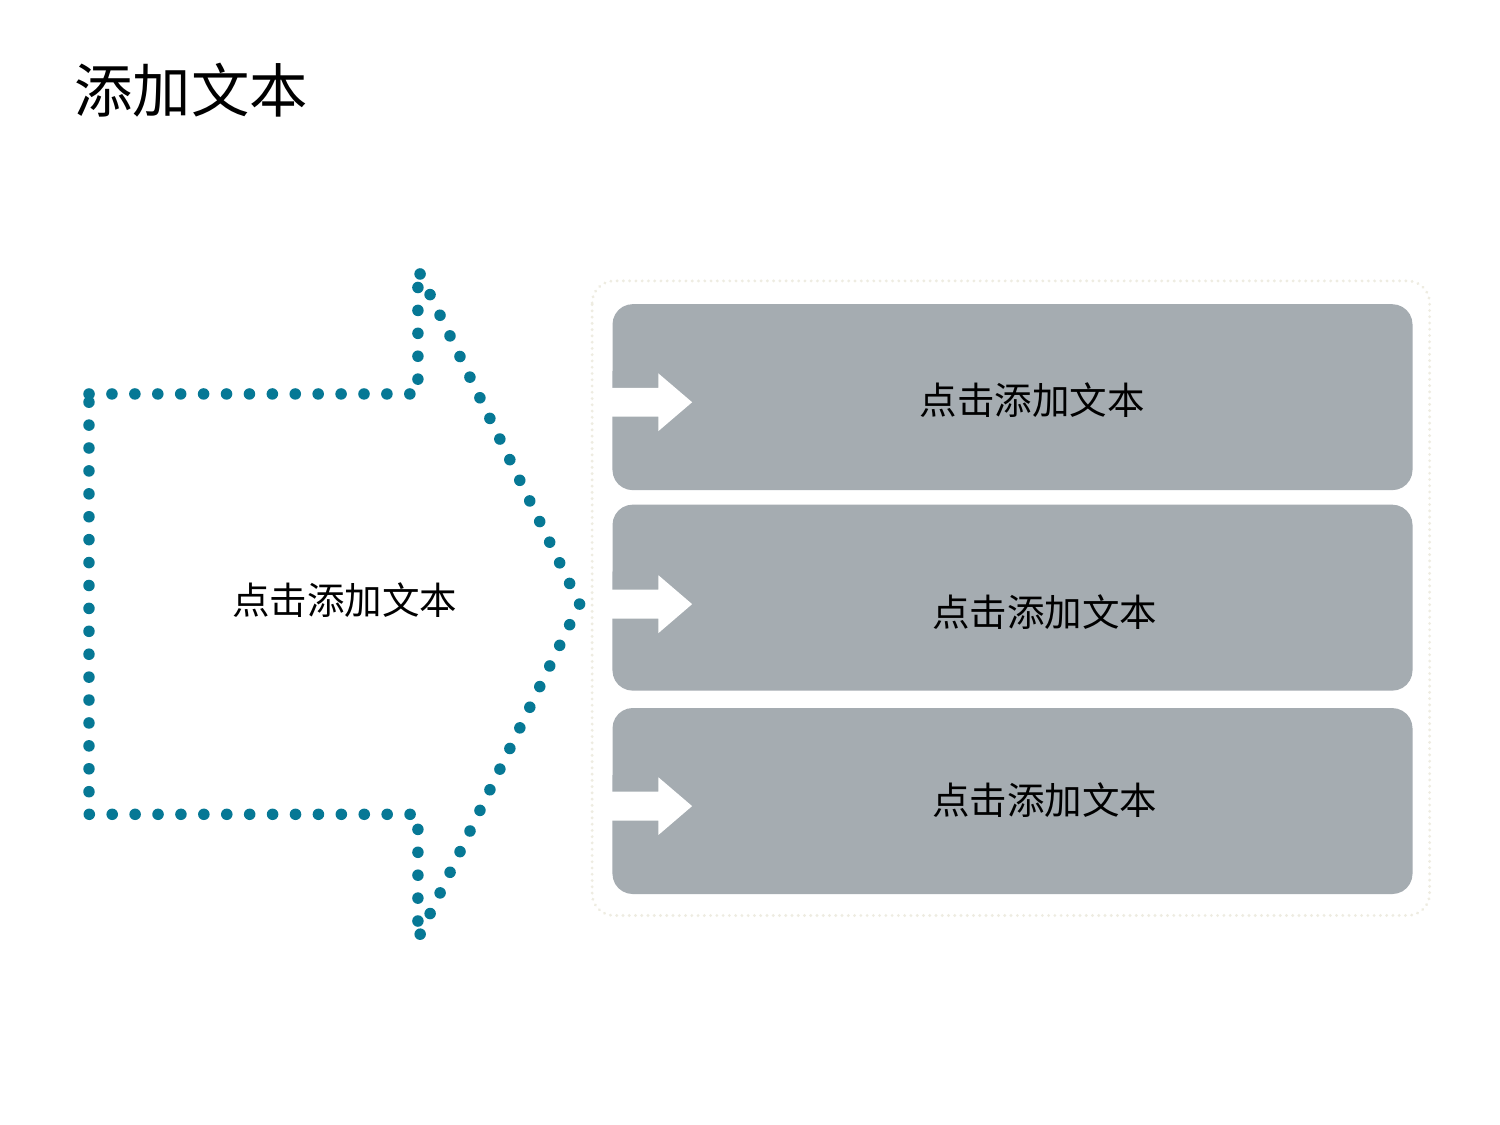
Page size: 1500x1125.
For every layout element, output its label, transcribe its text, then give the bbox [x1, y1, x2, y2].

text_box [612, 708, 1413, 895]
text_box 点击添加文本 [904, 369, 1160, 430]
text_box [88, 269, 580, 939]
text_box [592, 280, 1430, 916]
text_box 点击添加文本 [217, 569, 473, 630]
text_box [612, 304, 1413, 491]
text_box 点击添加文本 [917, 769, 1173, 830]
text_box [604, 373, 693, 432]
text_box 添加文本 [60, 46, 323, 132]
text_box 点击添加文本 [917, 581, 1173, 642]
text_box [612, 504, 1413, 691]
text_box [604, 575, 693, 634]
text_box [604, 777, 693, 835]
